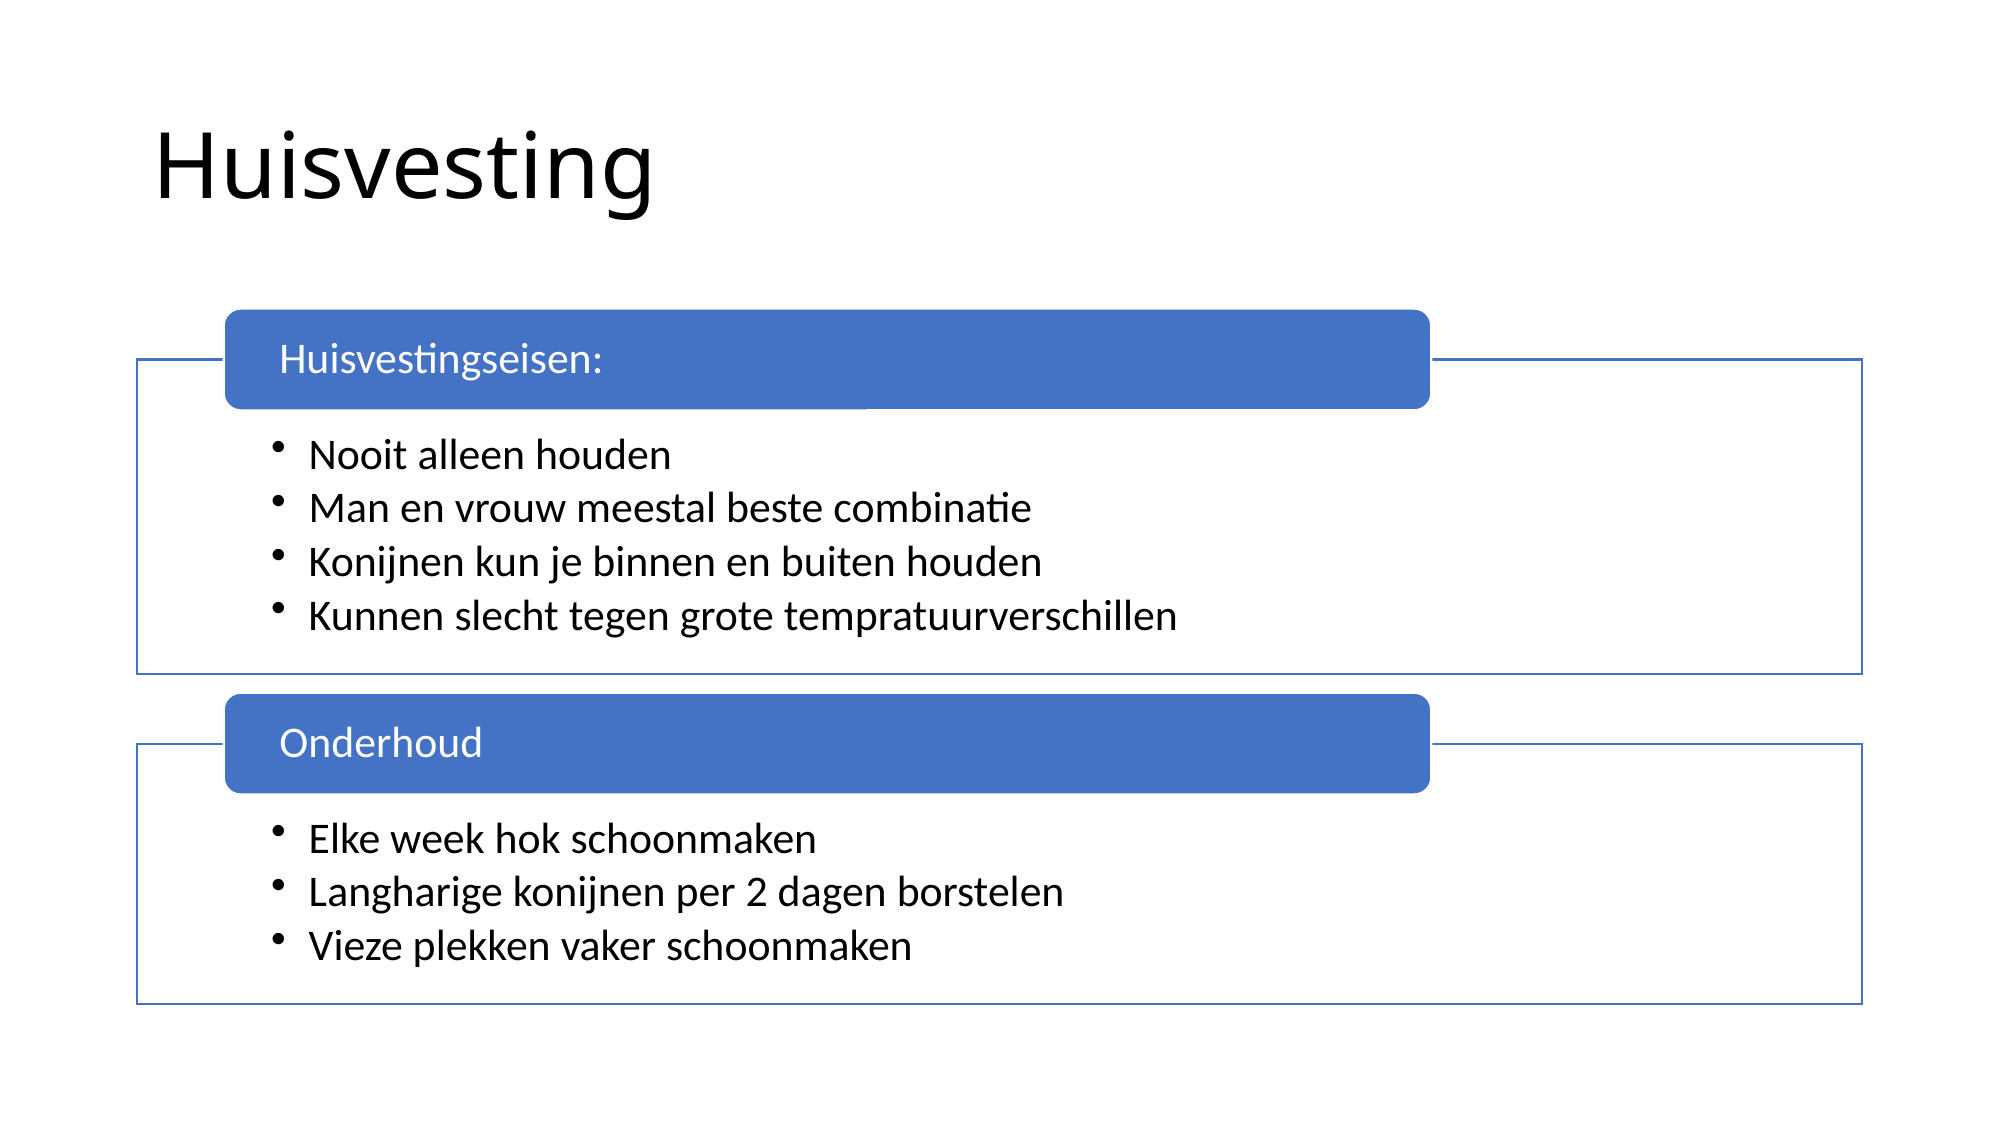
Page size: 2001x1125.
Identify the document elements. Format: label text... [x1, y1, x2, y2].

title Huisvesting [137, 59, 1863, 278]
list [137, 299, 1863, 1014]
